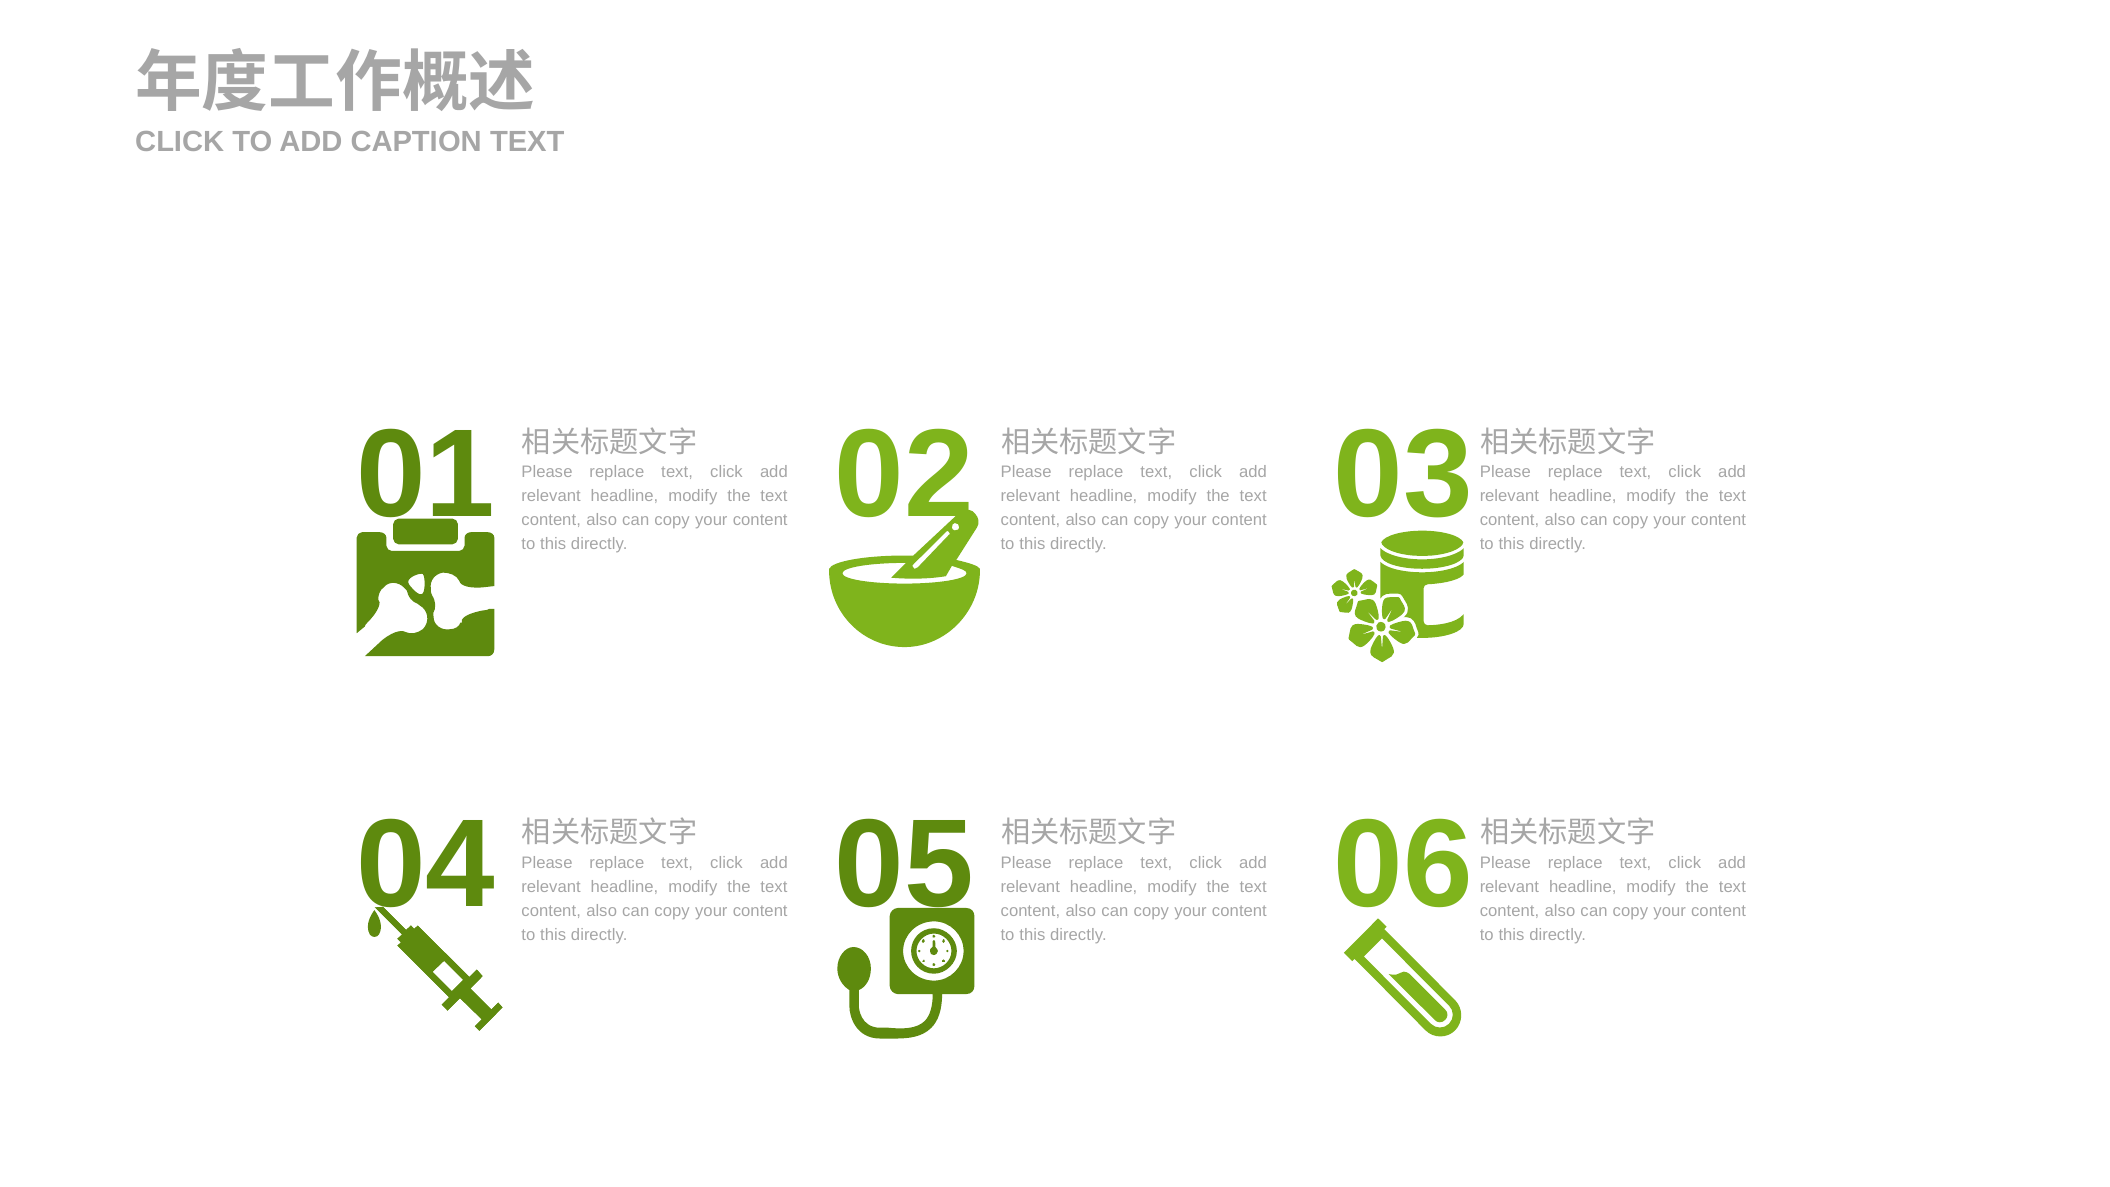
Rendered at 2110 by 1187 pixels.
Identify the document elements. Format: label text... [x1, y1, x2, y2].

text_box 05 [834, 751, 975, 932]
text_box 02 [834, 361, 975, 542]
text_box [837, 907, 975, 1039]
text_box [1479, 806, 1747, 945]
text_box [829, 509, 980, 648]
text_box 年度工作概述 [135, 38, 596, 119]
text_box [521, 416, 789, 555]
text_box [1331, 530, 1464, 663]
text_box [356, 518, 495, 657]
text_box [1479, 416, 1747, 555]
text_box 06 [1333, 751, 1474, 932]
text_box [1000, 416, 1268, 555]
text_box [1343, 918, 1464, 1039]
text_box CLICK TO ADD CAPTION TEXT [135, 122, 596, 158]
text_box 01 [355, 361, 496, 542]
text_box 03 [1333, 361, 1474, 542]
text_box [521, 806, 789, 945]
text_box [367, 906, 503, 1031]
text_box 04 [355, 751, 496, 932]
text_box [1000, 806, 1268, 945]
